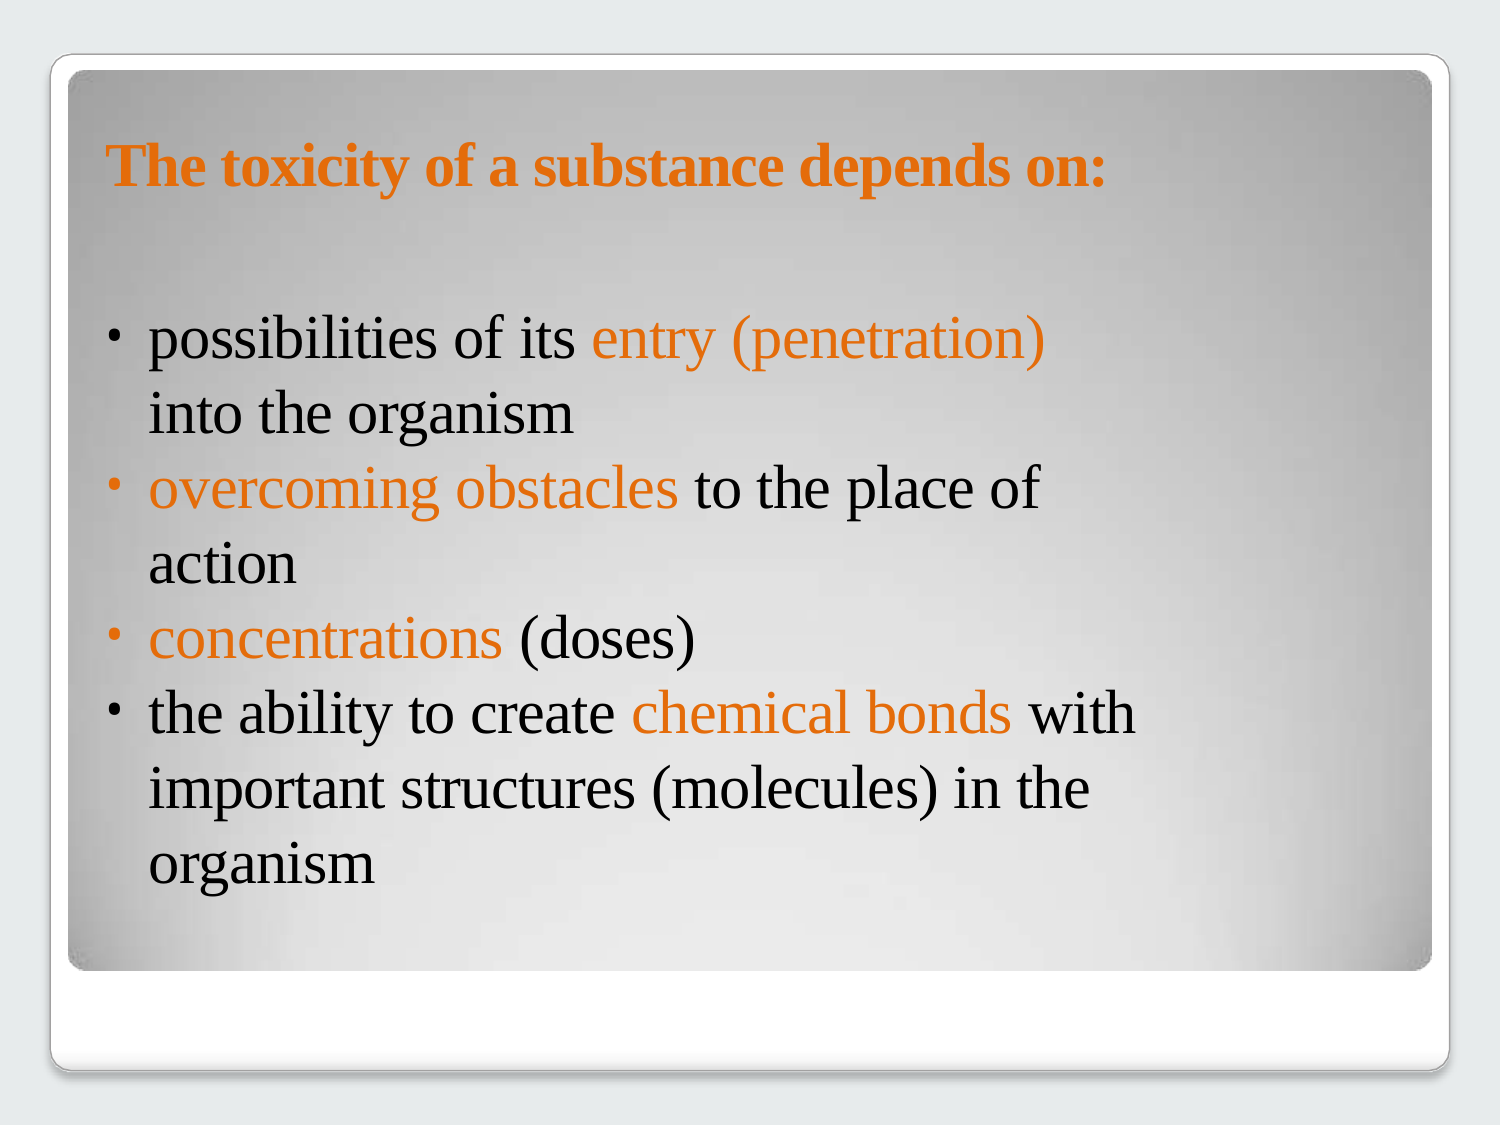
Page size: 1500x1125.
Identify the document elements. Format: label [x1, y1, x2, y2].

picture [36, 46, 1464, 1094]
